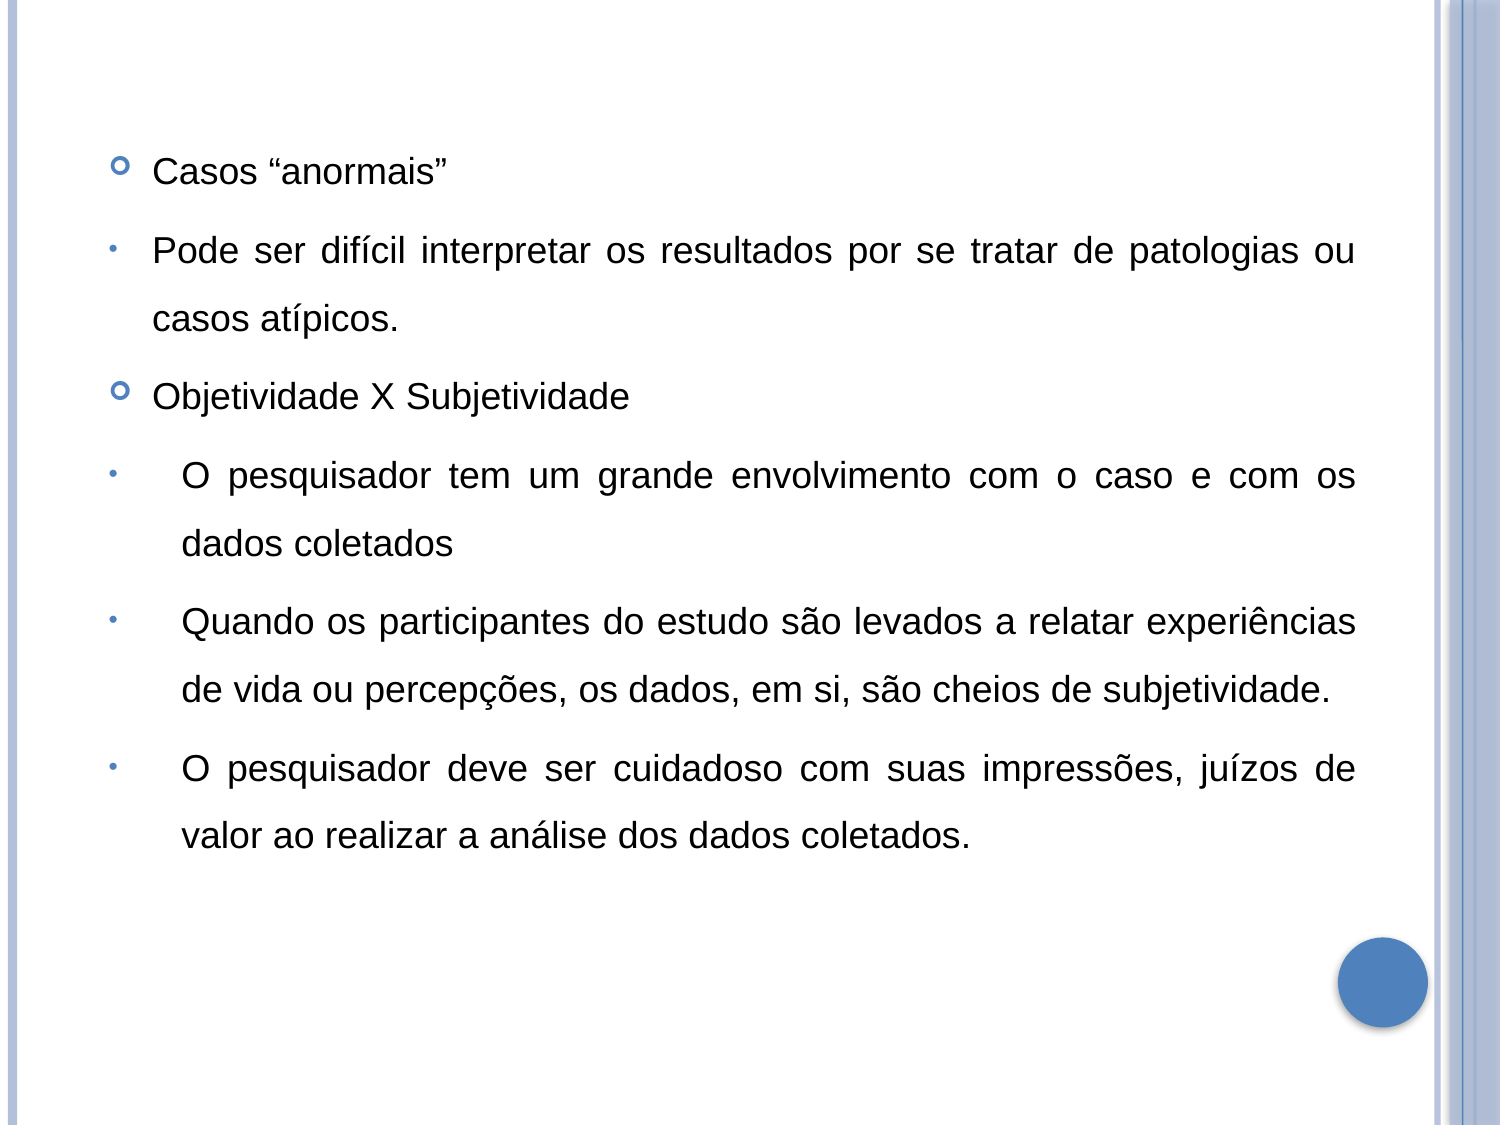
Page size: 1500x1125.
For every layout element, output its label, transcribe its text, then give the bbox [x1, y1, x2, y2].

list Casos “anormais” Pode ser difícil interpretar os resultados por se tratar de patologias ou casos atípicos. Objetividade X Subjetividade O pesquisador tem um grande envolvimento com o caso e com os dados coletados Quando os participantes do estudo são levados a relatar experiências de vida ou percepções, os dados, em si, são cheios de subjetividade. O pesquisador deve ser cuidadoso com suas impressões, juízos de valor ao realizar a análise dos dados coletados. [93, 117, 1372, 917]
